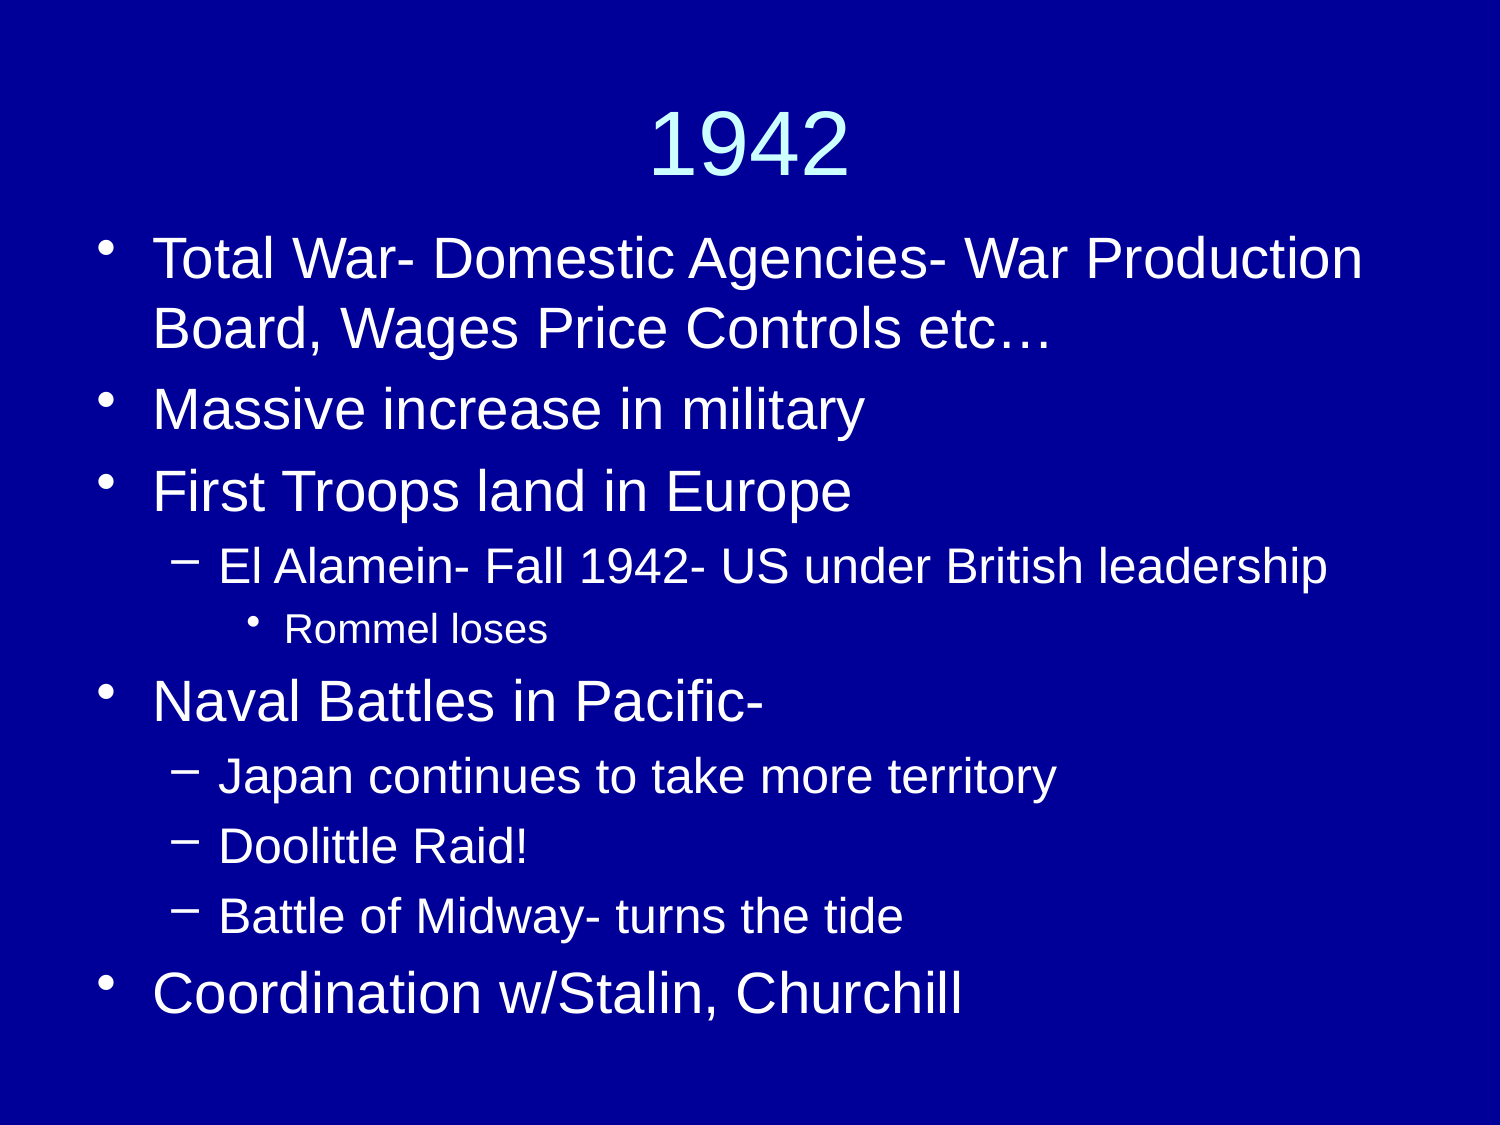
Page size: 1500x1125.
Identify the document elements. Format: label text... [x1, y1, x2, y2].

list Total War- Domestic Agencies- War Production Board, Wages Price Controls etc… Massive increase in military First Troops land in Europe El Alamein- Fall 1942- US under British leadership Rommel loses Naval Battles in Pacific- Japan continues to take more territory Doolittle Raid! Battle of Midway- turns the tide Coordination w/Stalin, Churchill [80, 212, 1419, 956]
title 1942 [74, 44, 1426, 233]
